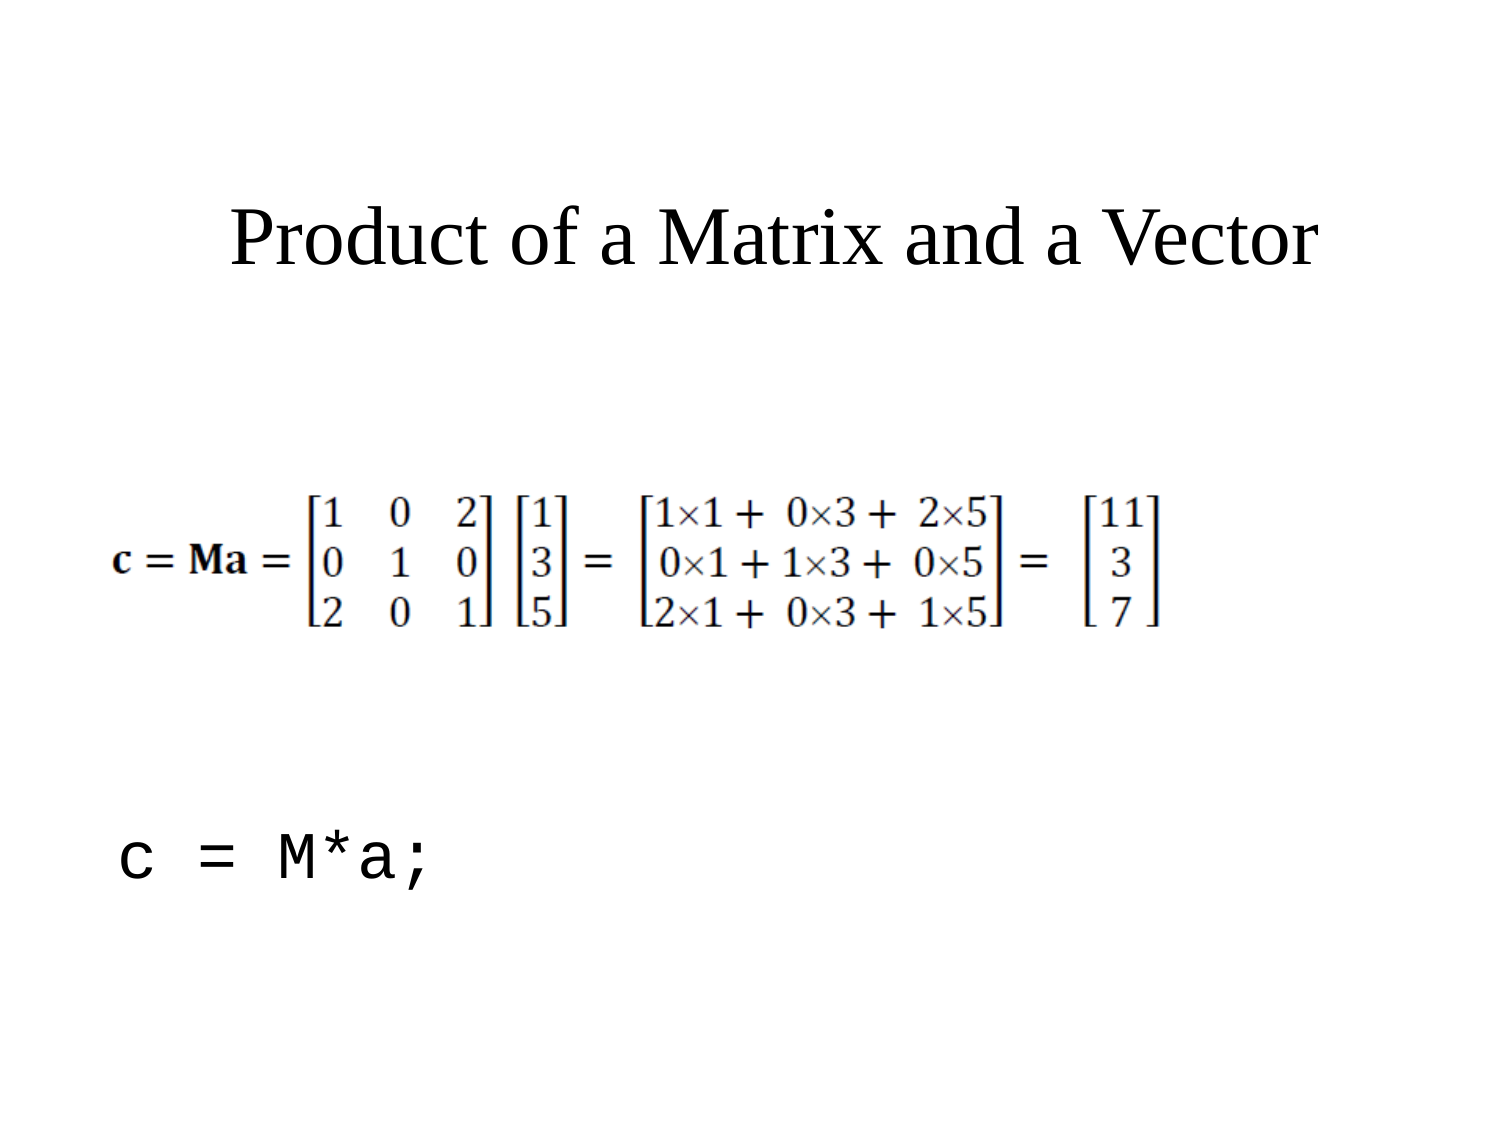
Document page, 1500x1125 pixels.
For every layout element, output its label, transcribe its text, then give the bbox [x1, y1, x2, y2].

picture [87, 453, 1213, 692]
text_box c = M*a; [102, 804, 493, 899]
title Product of a Matrix and a Vector [99, 137, 1450, 325]
